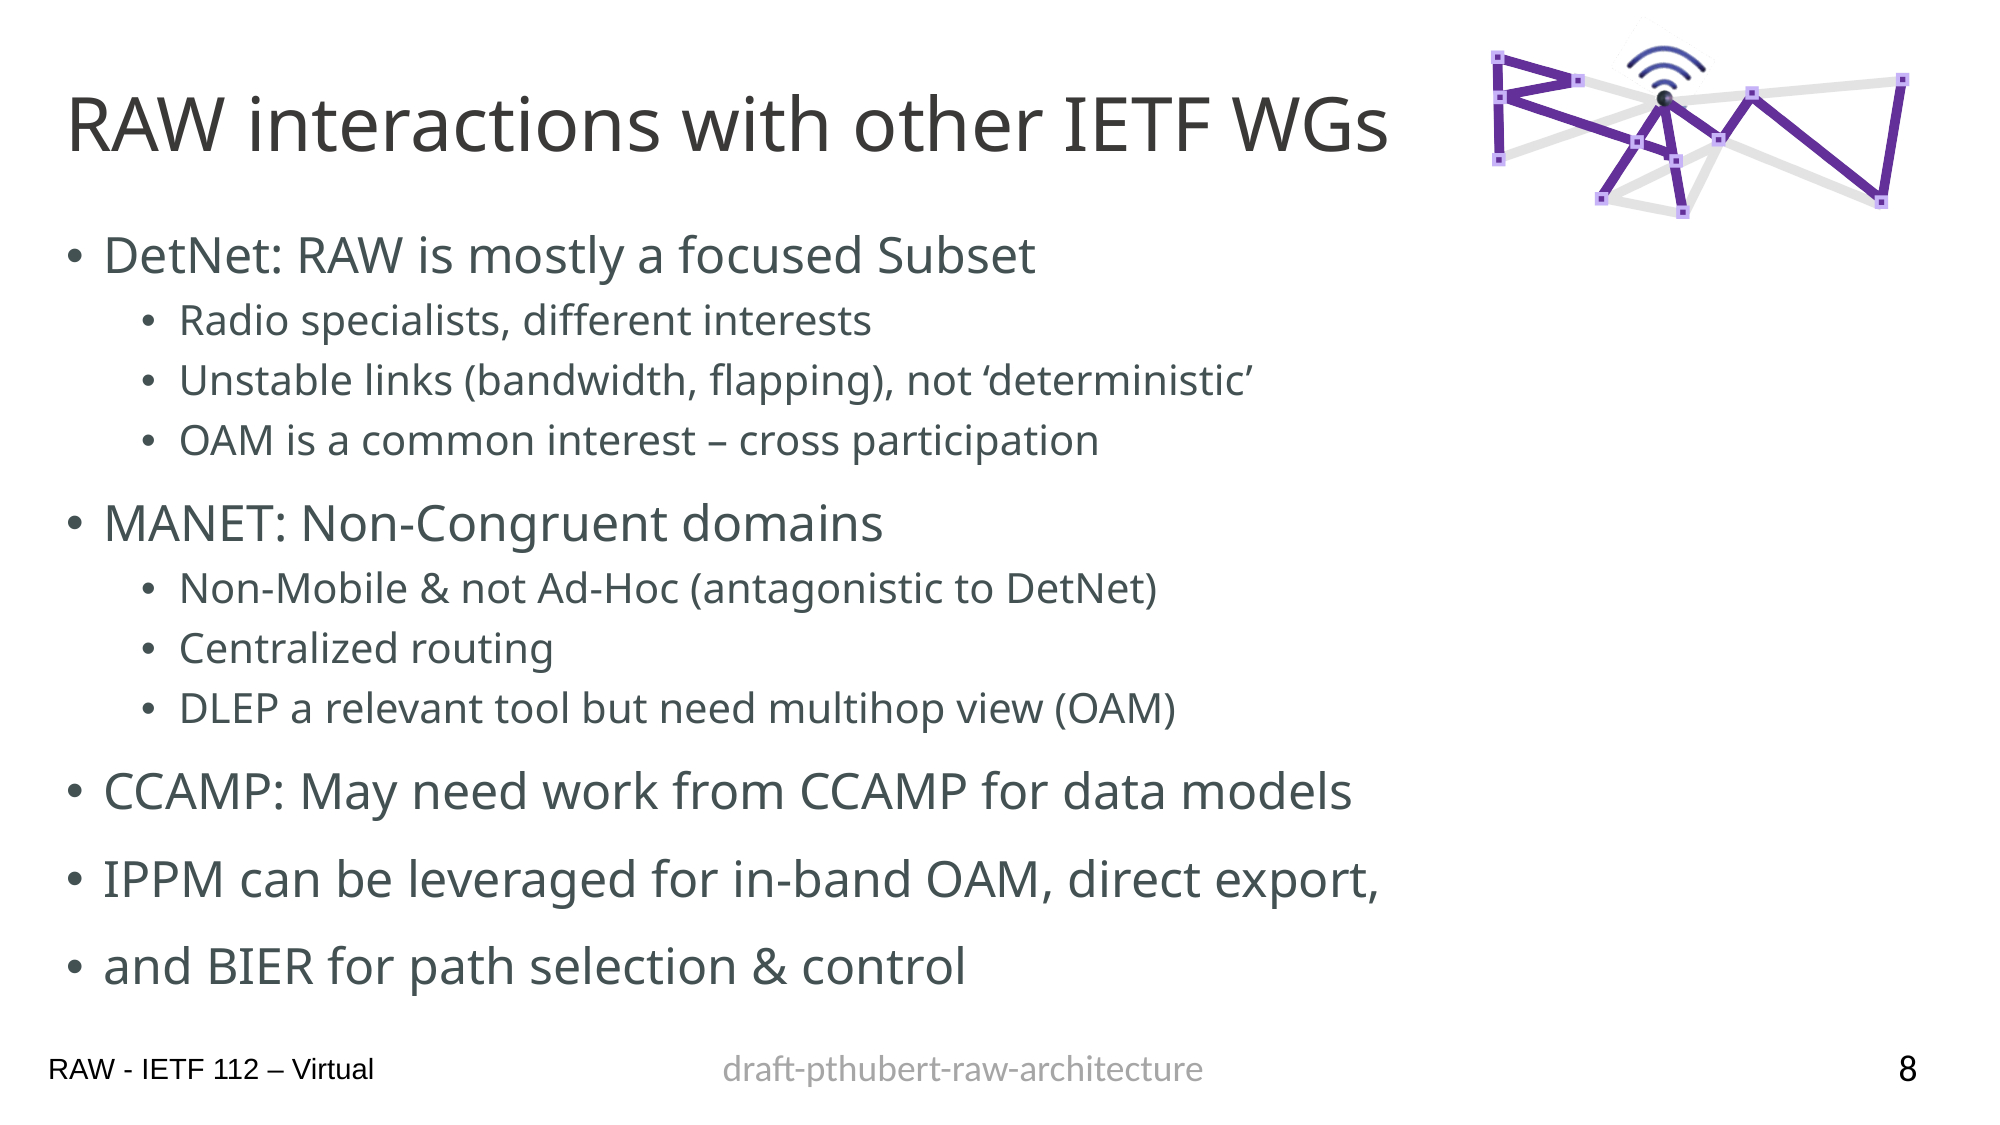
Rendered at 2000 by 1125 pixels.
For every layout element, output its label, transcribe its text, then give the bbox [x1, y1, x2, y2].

text_box draft-pthubert-raw-architecture [707, 1036, 1708, 1097]
title RAW interactions with other IETF WGs [50, 70, 1927, 188]
list DetNet: RAW is mostly a focused Subset Radio specialists, different interests Unstable links (bandwidth, flapping), not ‘deterministic’ OAM is a common interest – cross participation MANET: Non-Congruent domains Non-Mobile & not Ad-Hoc (antagonistic to DetNet) Centralized routing DLEP a relevant tool but need multihop view (OAM) CCAMP: May need work from CCAMP for data models IPPM can be leveraged for in-band OAM, direct export, and BIER for path selection & control [51, 220, 1926, 1015]
slide_number 8 [1708, 1036, 1933, 1097]
picture [1464, 0, 1956, 239]
